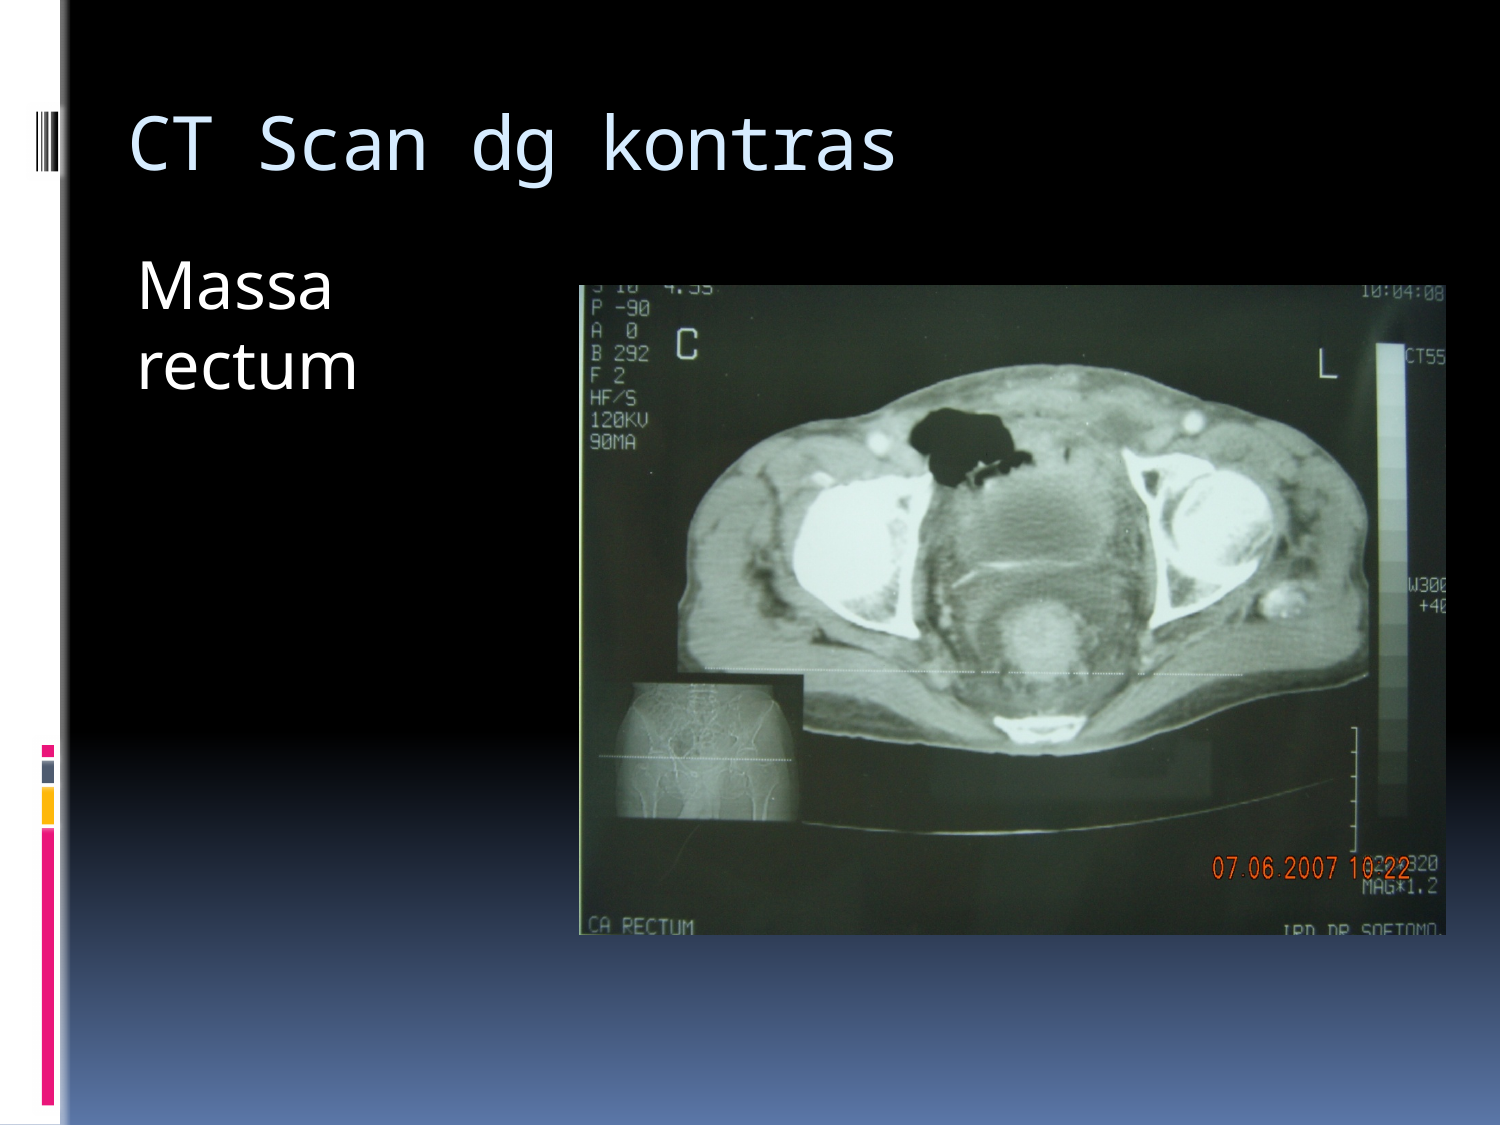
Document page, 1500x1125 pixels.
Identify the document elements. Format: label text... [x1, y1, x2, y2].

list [579, 285, 1446, 936]
list Massa rectum [112, 235, 525, 986]
title CT Scan dg kontras [112, 44, 1463, 236]
